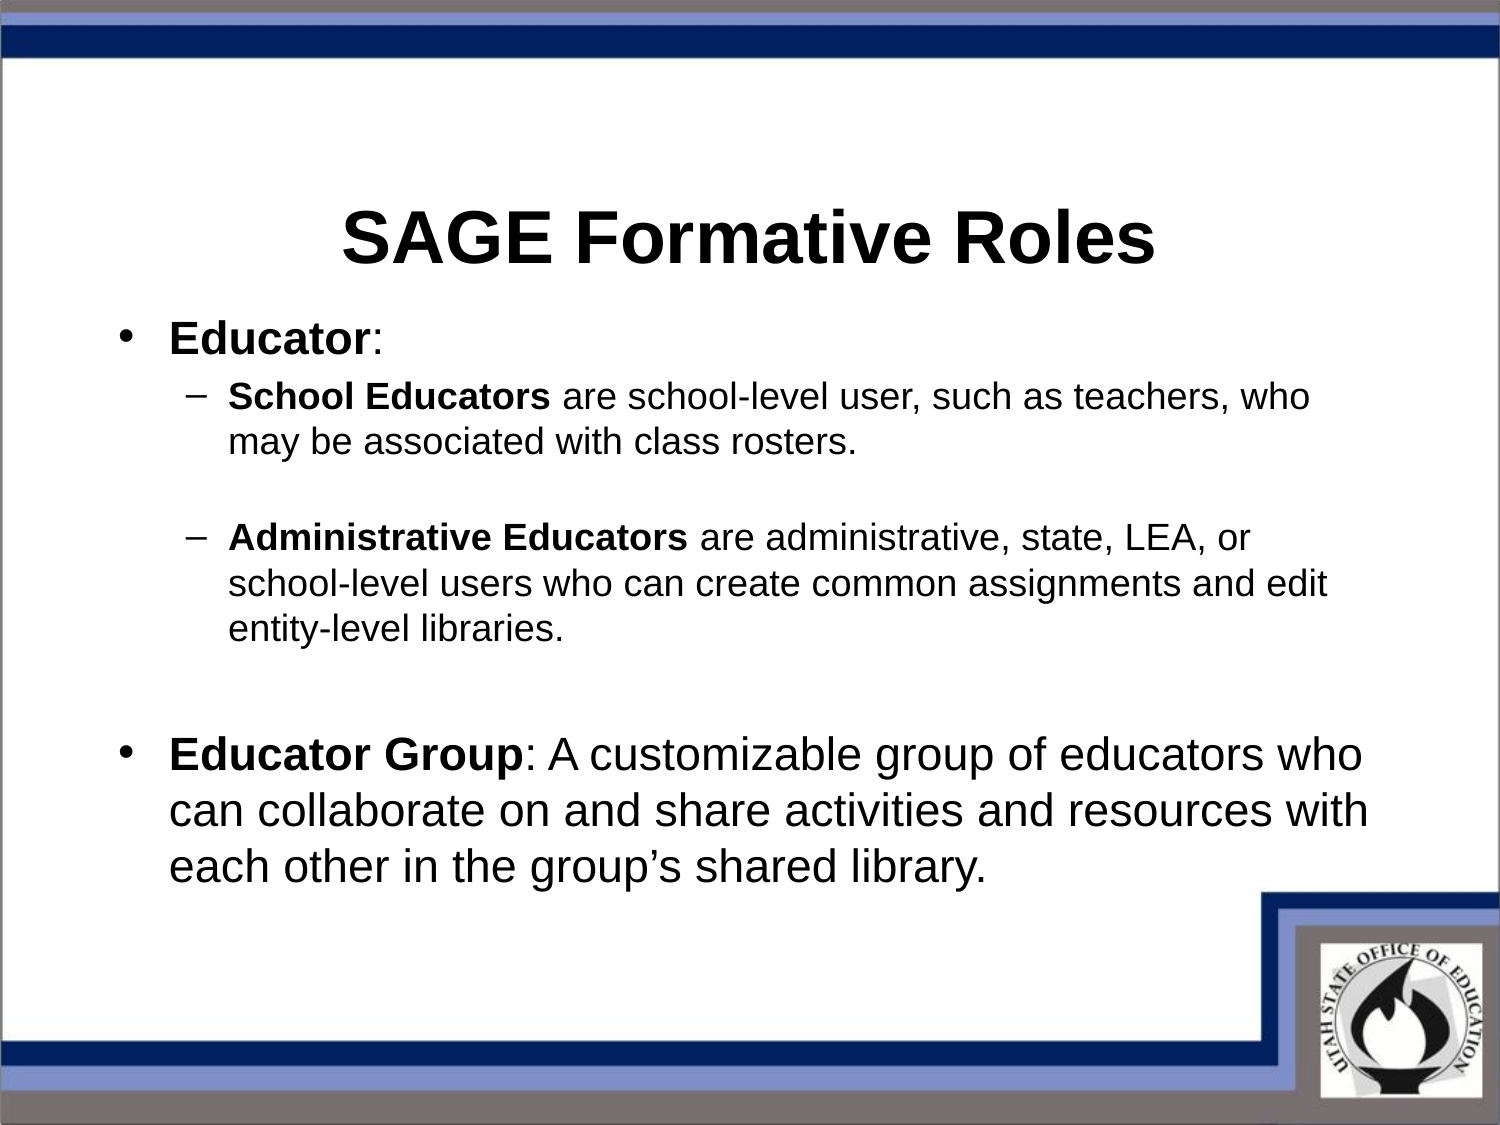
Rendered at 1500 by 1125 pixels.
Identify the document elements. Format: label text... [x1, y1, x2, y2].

list Educator: School Educators are school-level user, such as teachers, who may be associated with class rosters. Administrative Educators are administrative, state, LEA, or school-level users who can create common assignments and edit entity-level libraries. Educator Group: A customizable group of educators who can collaborate on and share activities and resources with each other in the group’s shared library. [103, 299, 1397, 902]
title SAGE Formative Roles [103, 185, 1397, 281]
picture [0, 0, 1500, 1125]
